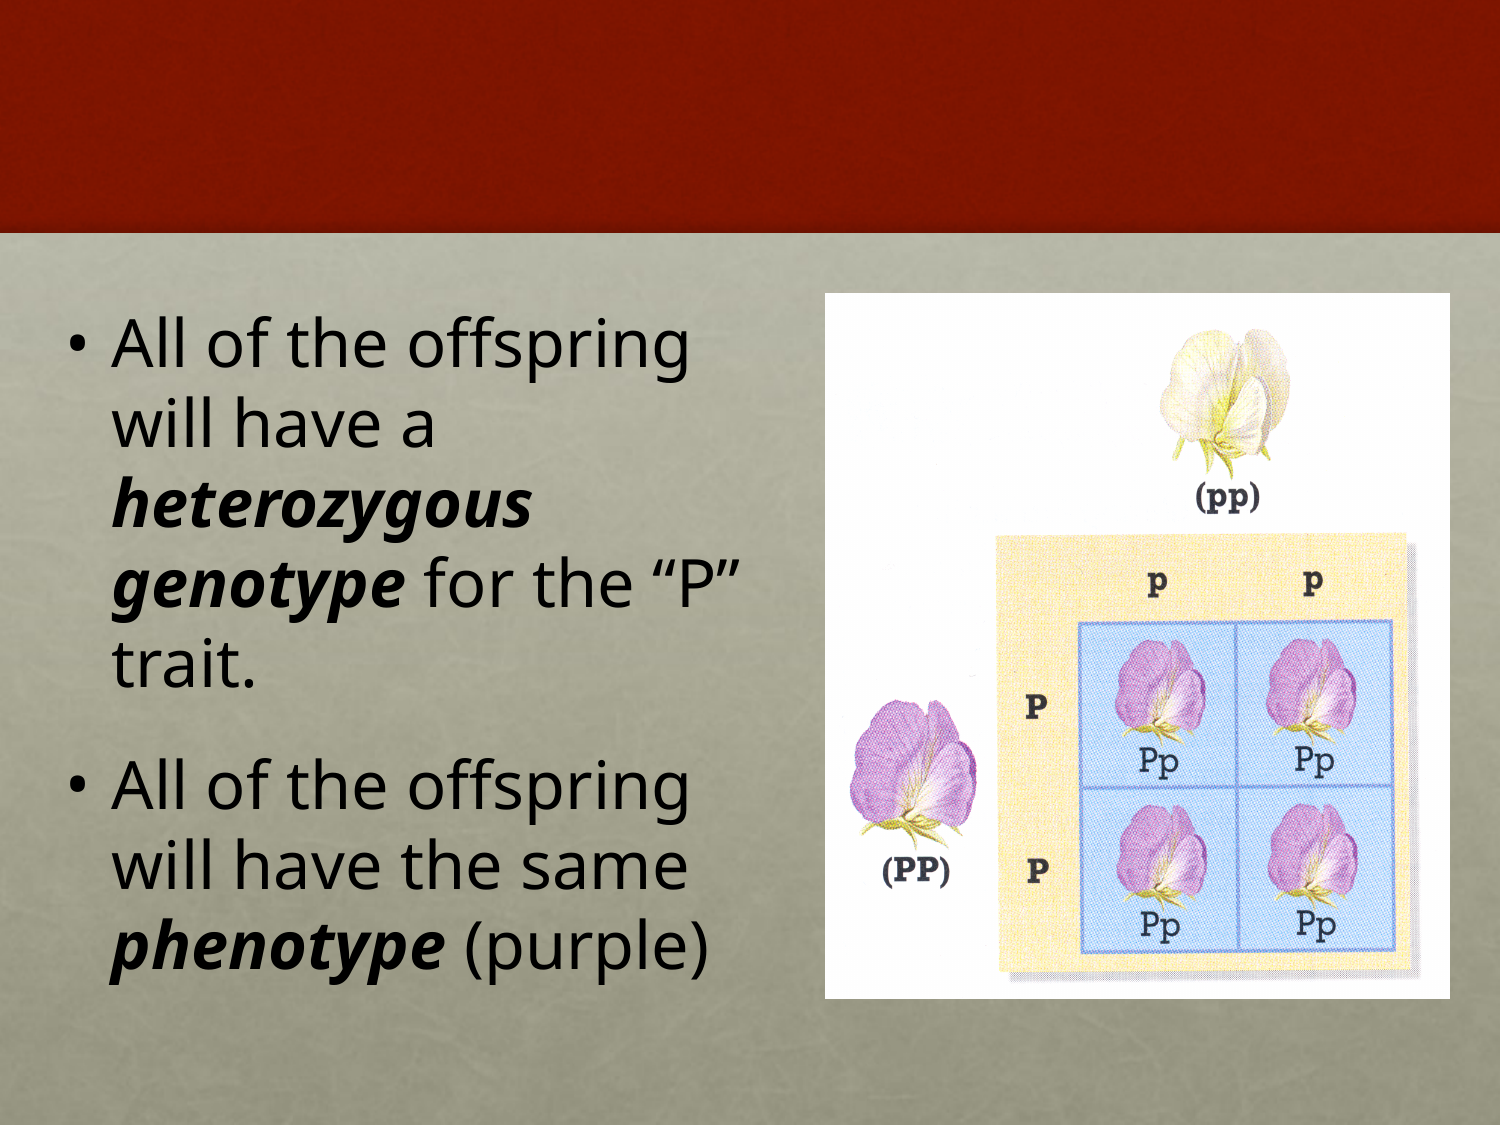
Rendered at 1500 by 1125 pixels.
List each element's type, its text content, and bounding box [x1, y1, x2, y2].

picture [0, 214, 1500, 1125]
list All of the offspring will have a heterozygous genotype for the “P” trait. All of the offspring will have the same phenotype (purple) [50, 293, 825, 1125]
